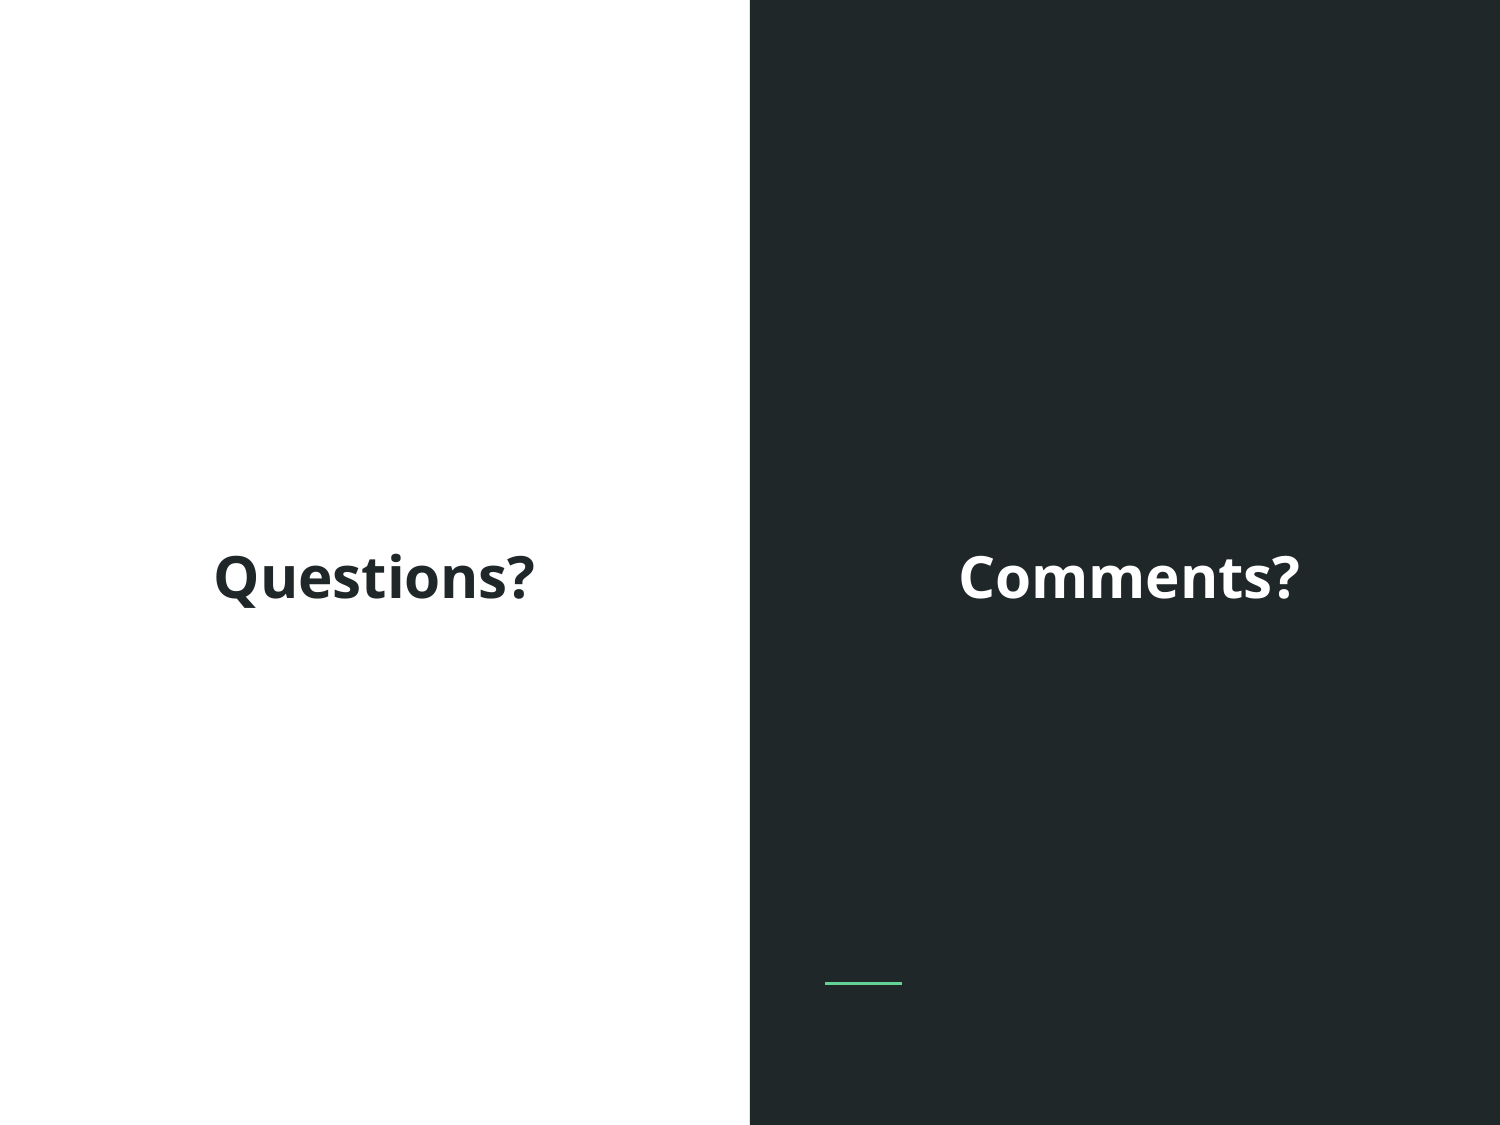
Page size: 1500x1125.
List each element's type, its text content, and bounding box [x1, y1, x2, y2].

title Comments? [805, 499, 1453, 626]
title Questions? [51, 499, 699, 626]
